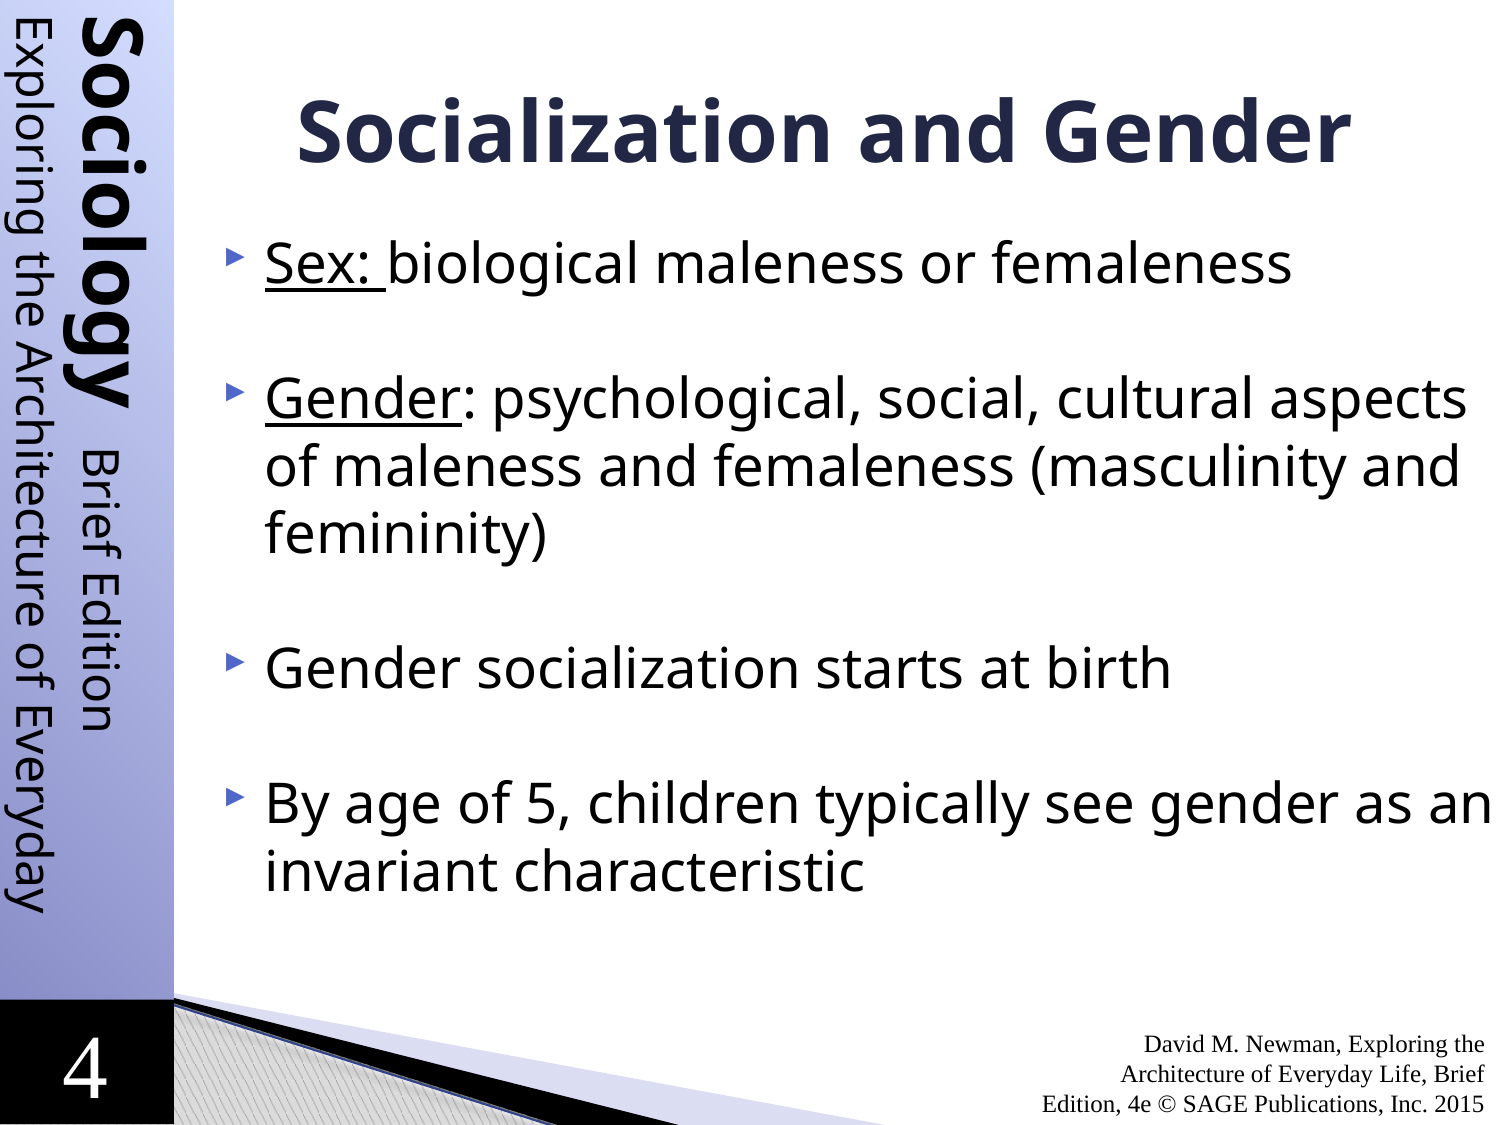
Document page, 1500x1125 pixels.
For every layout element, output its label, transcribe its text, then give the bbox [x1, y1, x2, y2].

list Sex: biological maleness or femaleness Gender: psychological, social, cultural aspects of maleness and femaleness (masculinity and femininity) Gender socialization starts at birth By age of 5, children typically see gender as an invariant characteristic [174, 212, 1500, 955]
picture [174, 1003, 558, 1125]
title Socialization and Gender [150, 37, 1500, 188]
footer David M. Newman, Exploring the Architecture of Everyday Life, Brief Edition, 4e © SAGE Publications, Inc. 2015 [1025, 1065, 1500, 1125]
